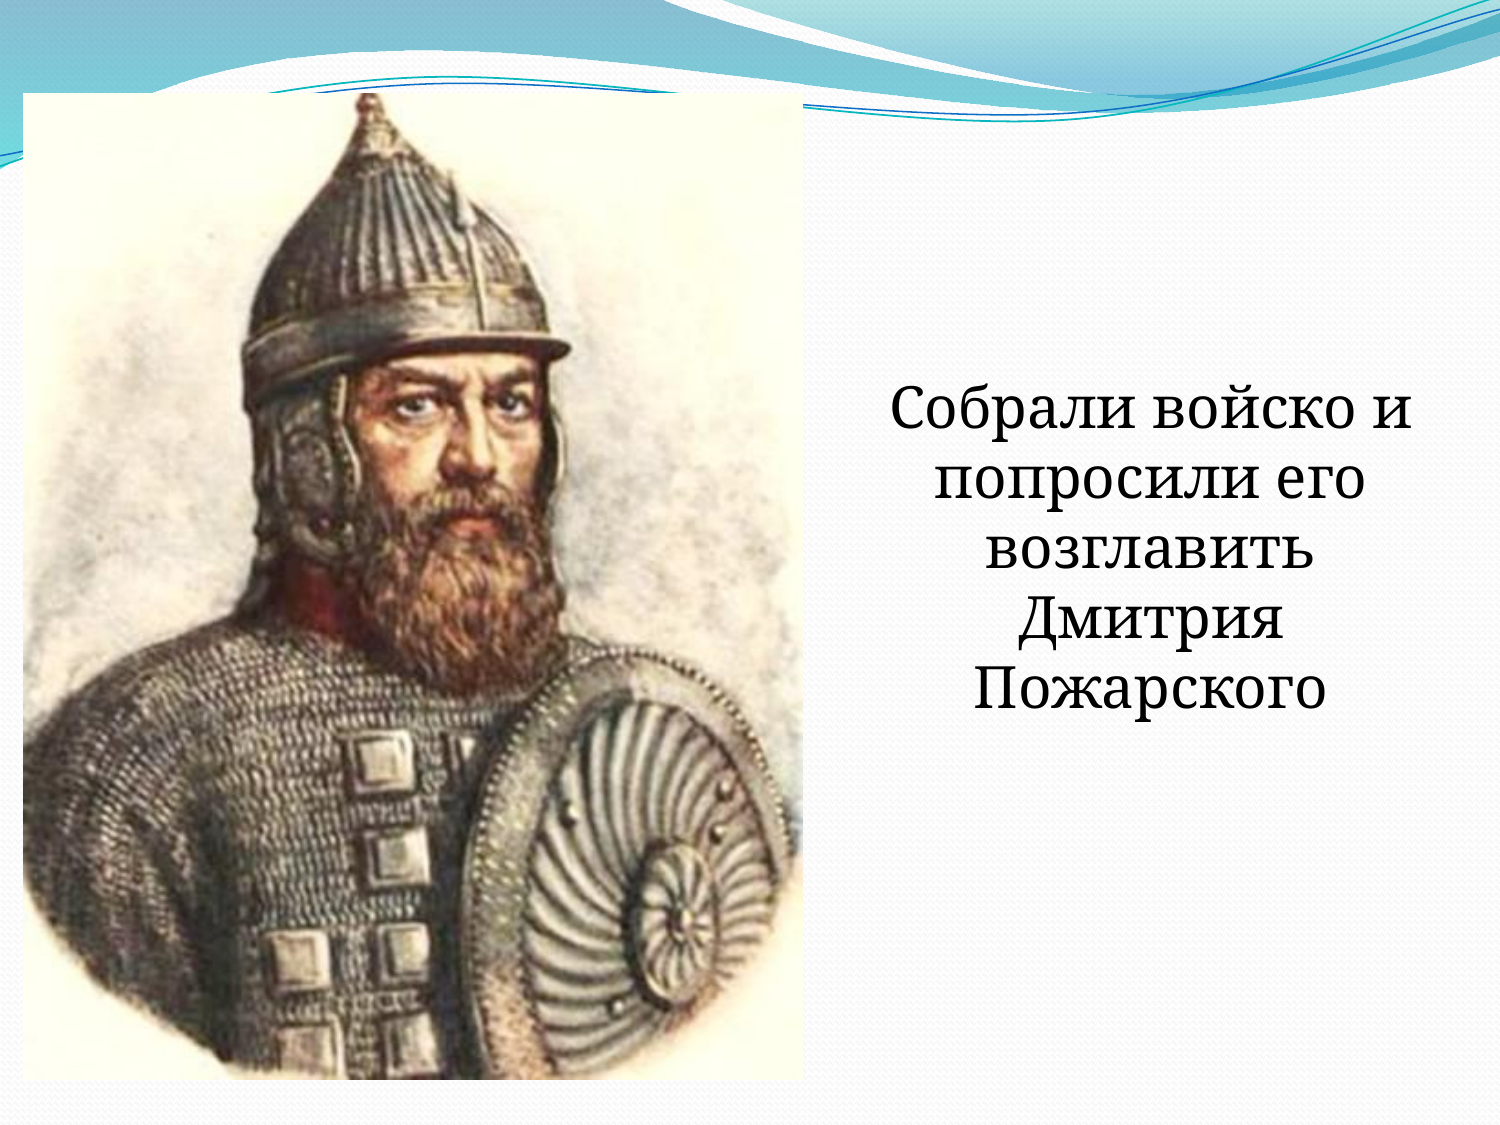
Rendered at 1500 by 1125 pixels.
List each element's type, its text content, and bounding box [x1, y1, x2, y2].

text_box Собрали войско и попросили его возглавить Дмитрия Пожарского [843, 363, 1458, 728]
picture [23, 93, 804, 1080]
